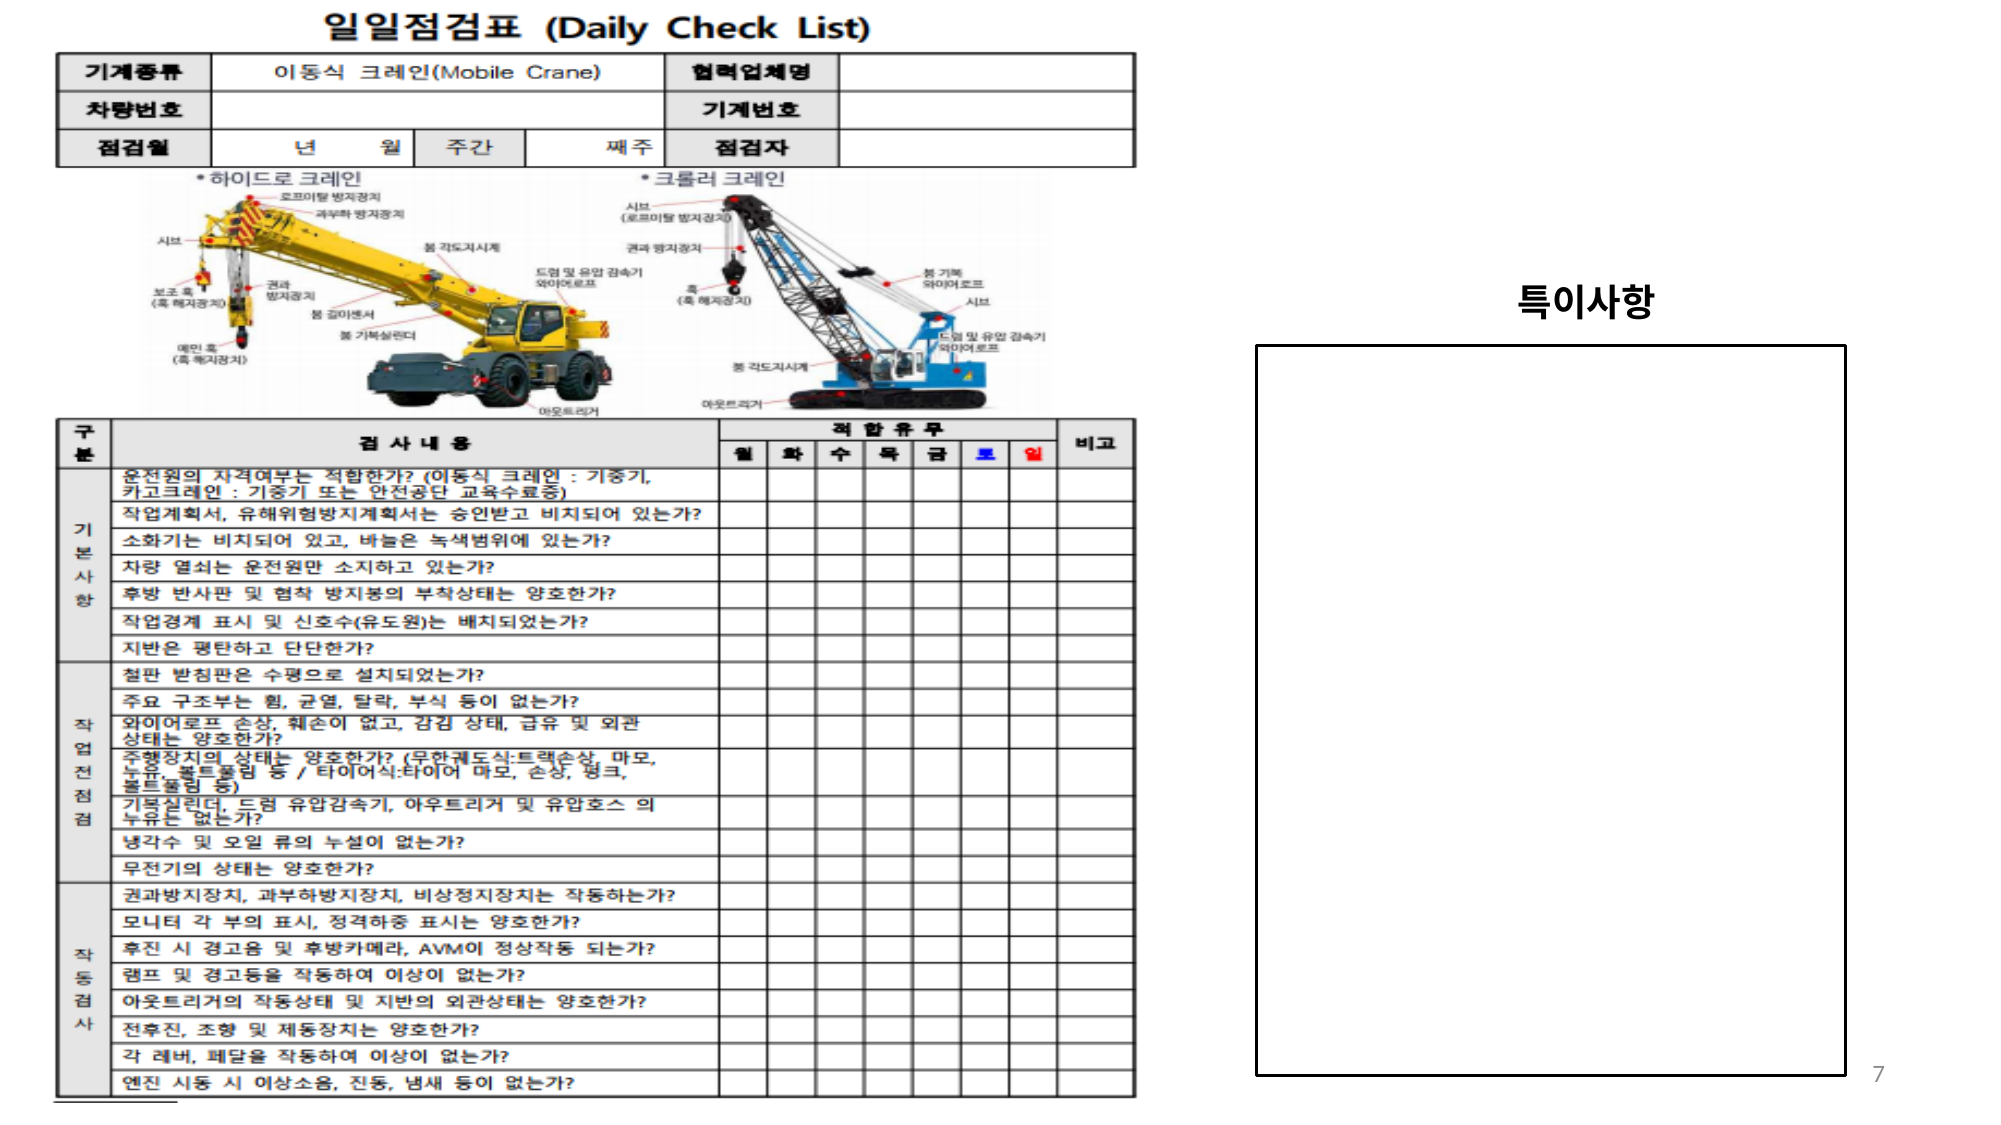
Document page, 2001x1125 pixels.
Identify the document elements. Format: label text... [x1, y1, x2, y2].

text_box [1255, 344, 1847, 1077]
text_box 특이사항 [1199, 271, 1877, 332]
picture [18, 9, 1183, 1104]
slide_number 7 [1433, 1042, 1900, 1103]
